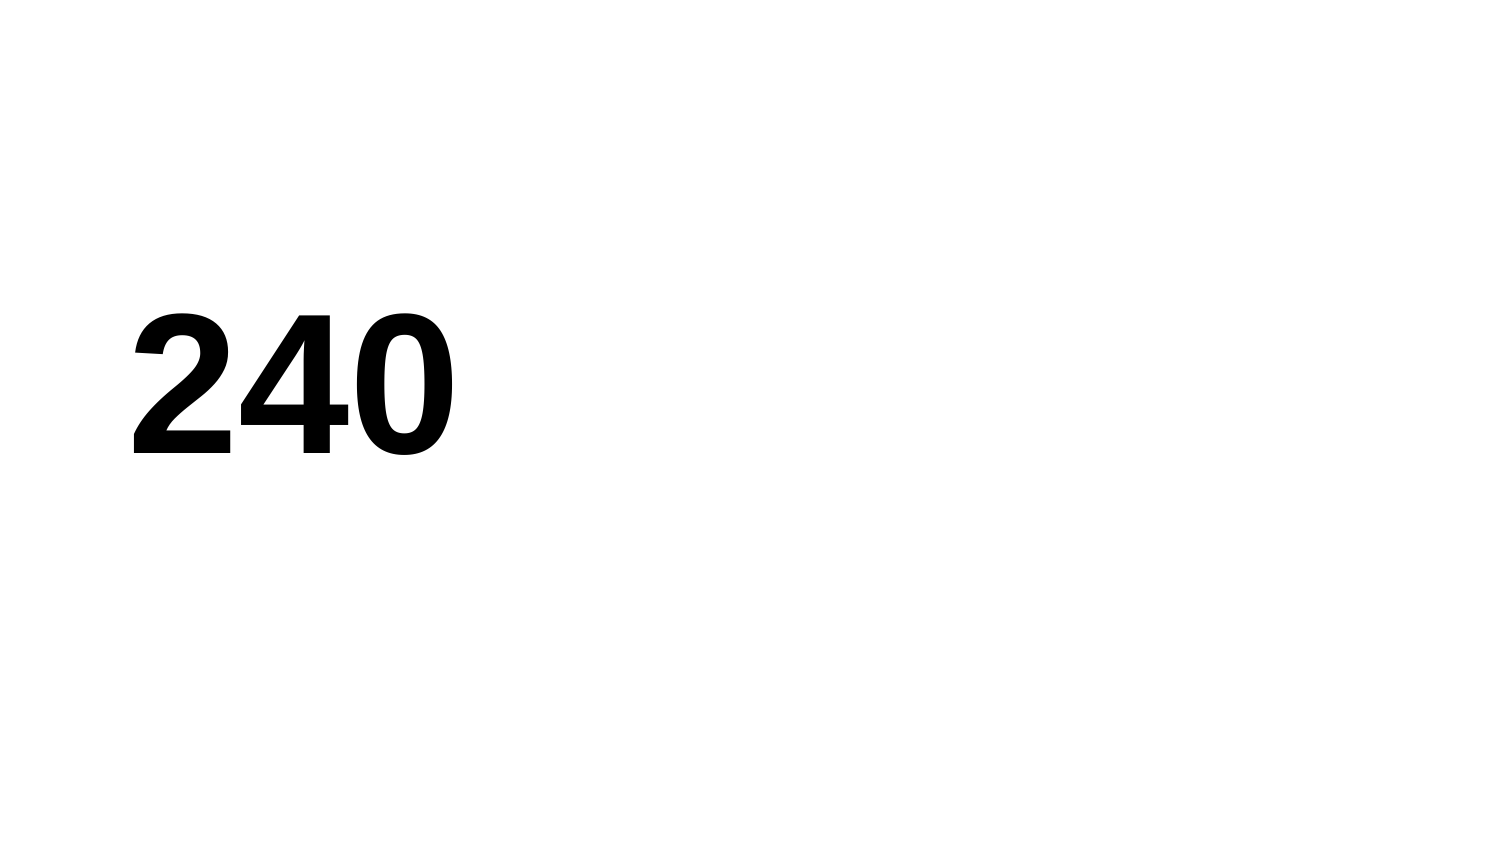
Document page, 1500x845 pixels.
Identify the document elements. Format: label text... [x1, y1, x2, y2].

text_box 240 [112, 235, 1388, 509]
